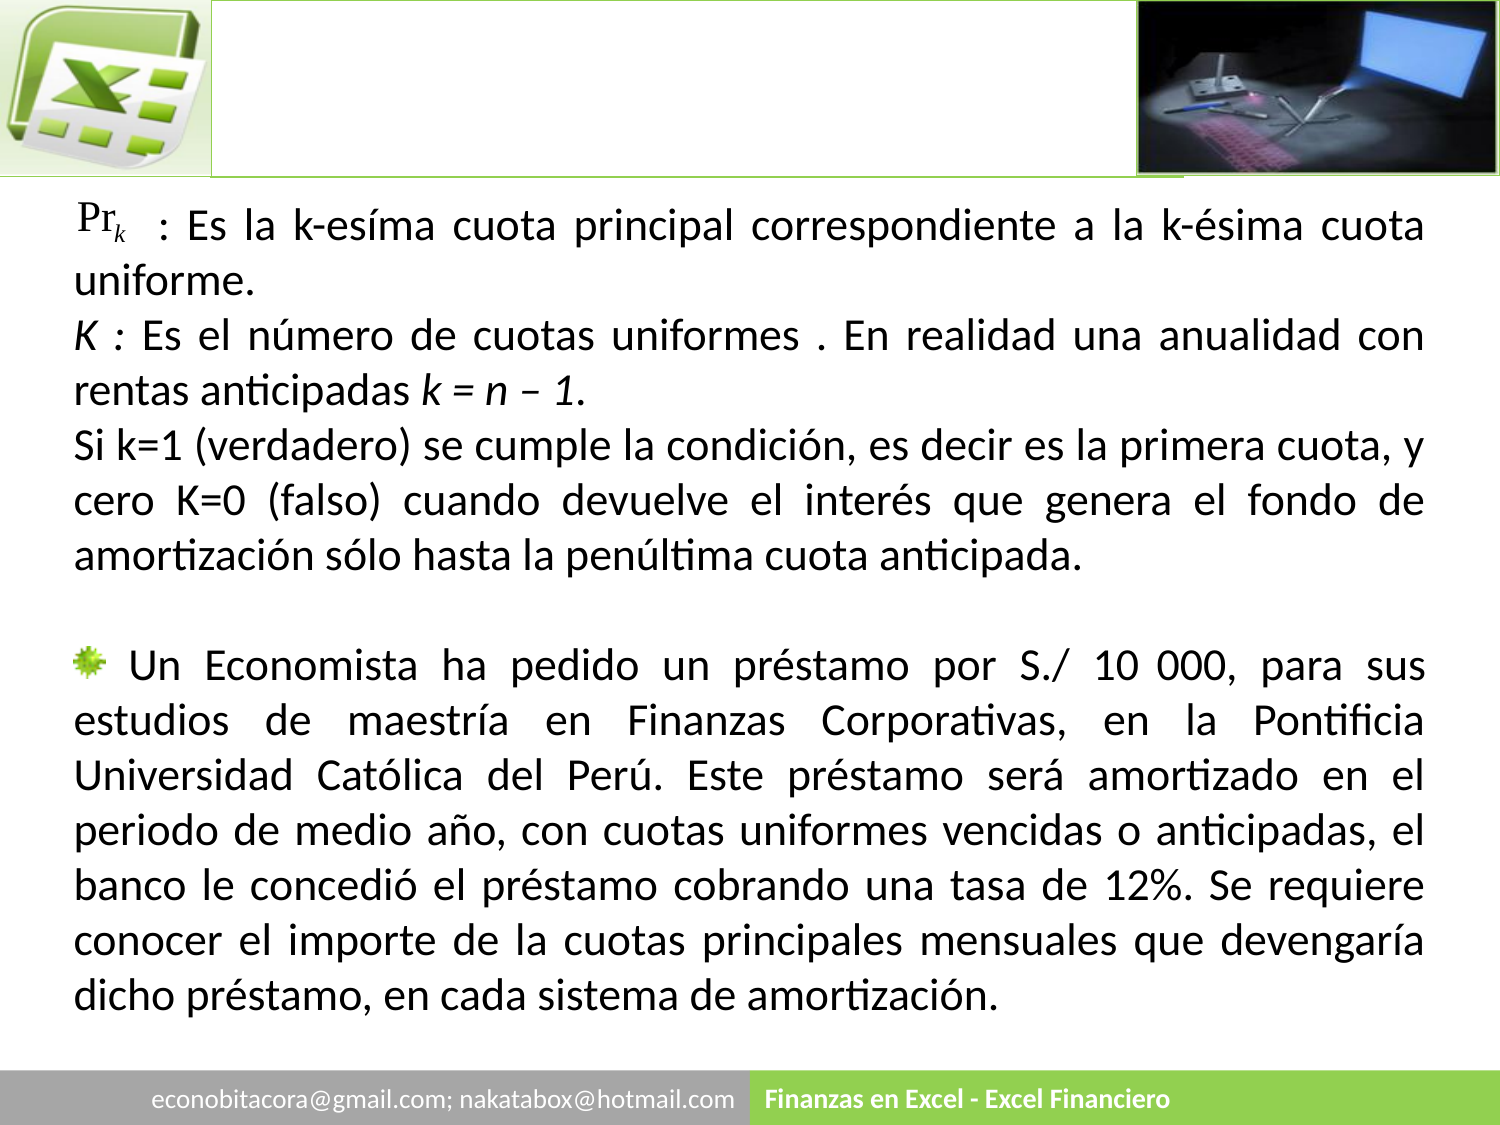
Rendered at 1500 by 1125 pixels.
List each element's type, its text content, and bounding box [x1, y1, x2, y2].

text_box econobitacora@gmail.com; nakatabox@hotmail.com [0, 1070, 749, 1125]
text_box [212, 0, 1134, 178]
picture [73, 646, 106, 679]
picture [0, 0, 212, 177]
picture [1136, 0, 1500, 177]
text_box : Es la k-esíma cuota principal correspondiente a la k-ésima cuota uniforme. K : Es el número de cuotas uniformes . En realidad una anualidad con rentas anticipadas k = n – 1. Si k=1 (verdadero) se cumple la condición, es decir es la primera cuota, y cero K=0 (falso) cuando devuelve el interés que genera el fondo de amortización sólo hasta la penúltima cuota anticipada. Un Economista ha pedido un préstamo por S./ 10 000, para sus estudios de maestría en Finanzas Corporativas, en la Pontificia Universidad Católica del Perú. Este préstamo será amortizado en el periodo de medio año, con cuotas uniformes vencidas o anticipadas, el banco le concedió el préstamo cobrando una tasa de 12%. Se requiere conocer el importe de la cuotas principales mensuales que devengaría dicho préstamo, en cada sistema de amortización. [58, 187, 1442, 1043]
text_box Finanzas en Excel - Excel Financiero [749, 1070, 1500, 1125]
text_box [70, 187, 137, 254]
